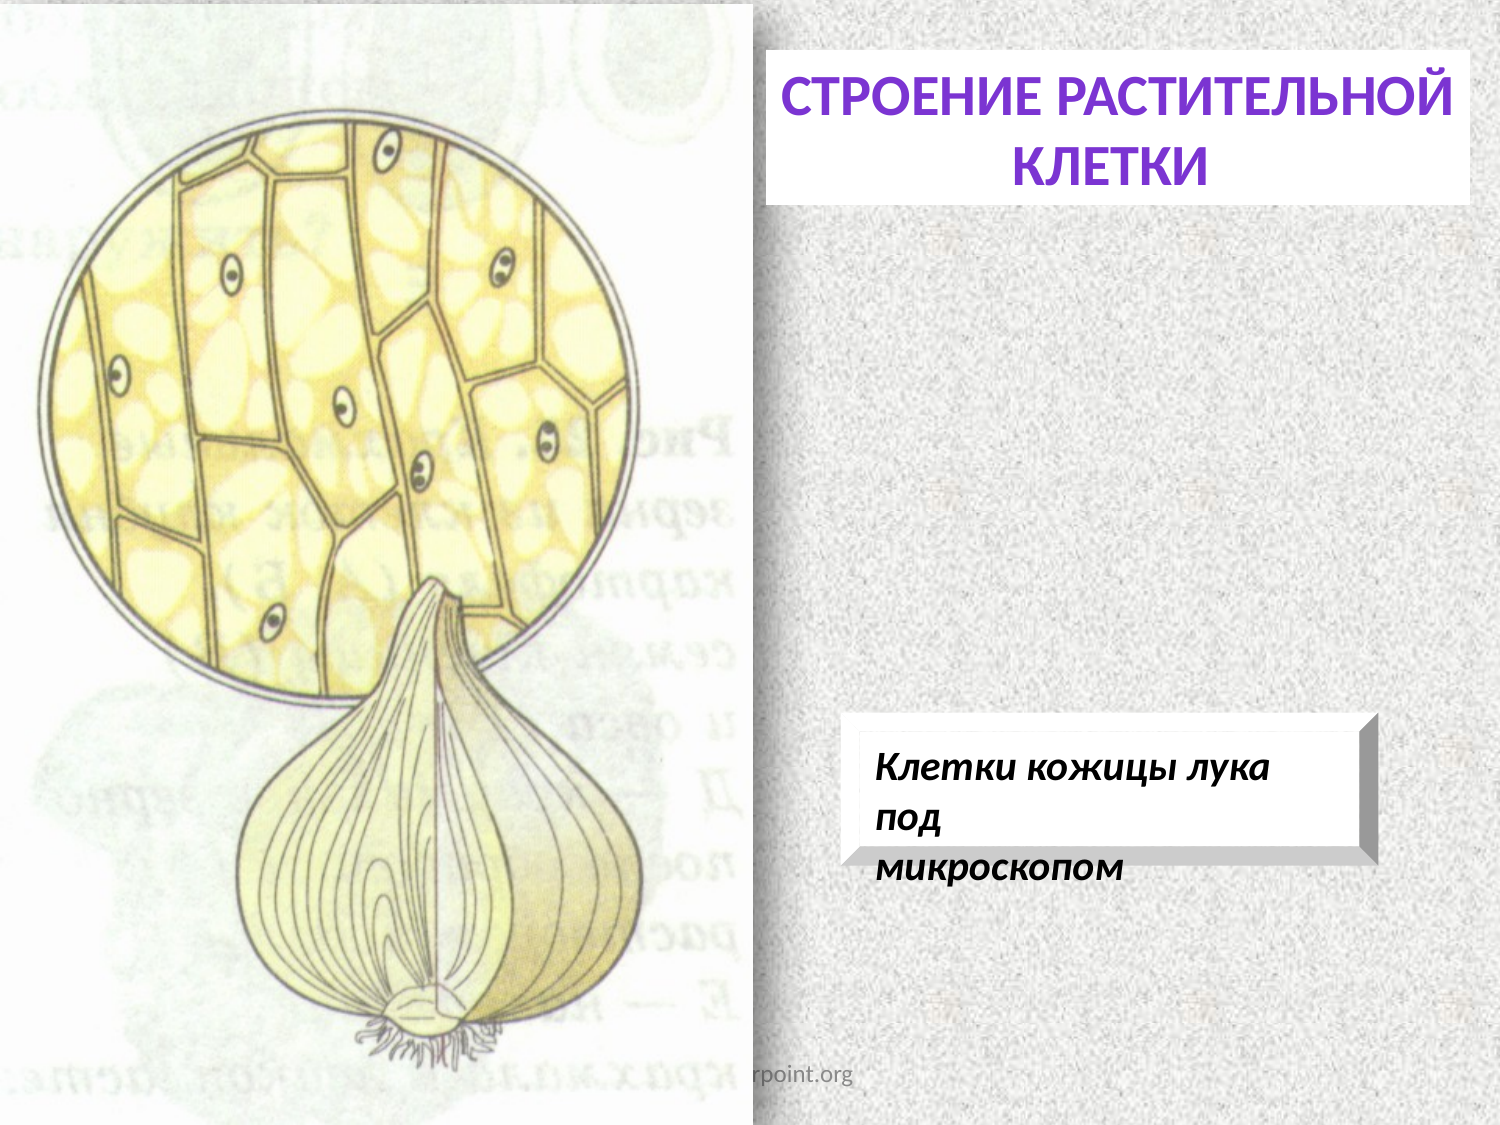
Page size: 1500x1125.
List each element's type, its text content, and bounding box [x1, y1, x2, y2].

text_box Клетки кожицы лука под микроскопом [840, 712, 1379, 866]
picture [0, 0, 1500, 1125]
text_box Строение растительной Клетки [766, 49, 1470, 205]
footer www.sliderpoint.org [757, 1042, 988, 1103]
